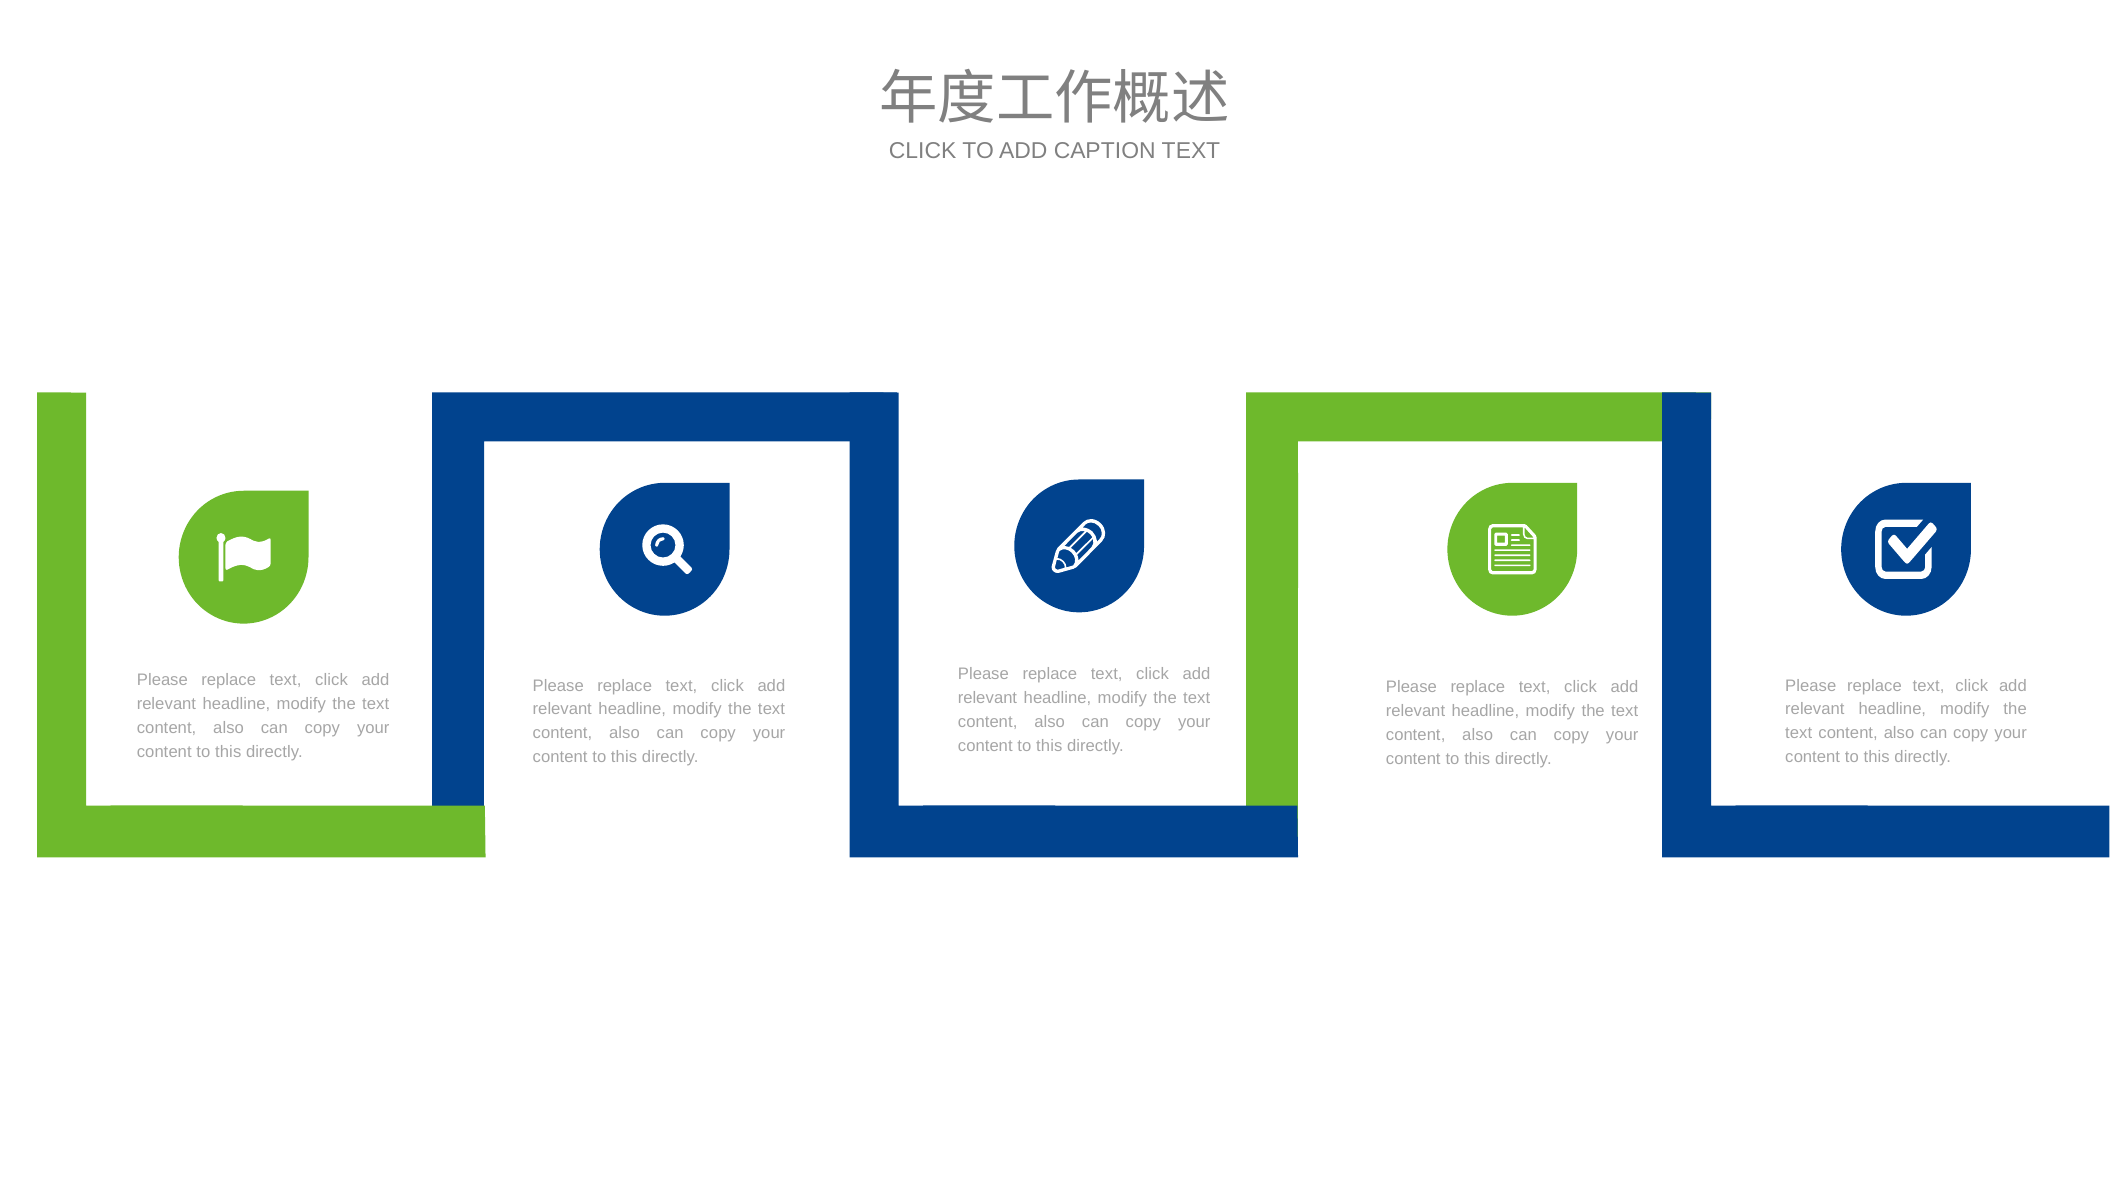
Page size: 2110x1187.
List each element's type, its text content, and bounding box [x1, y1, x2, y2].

text_box 年度工作概述 [865, 60, 1245, 131]
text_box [37, 392, 2110, 858]
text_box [1488, 524, 1537, 575]
text_box CLICK TO ADD CAPTION TEXT [865, 135, 1245, 163]
